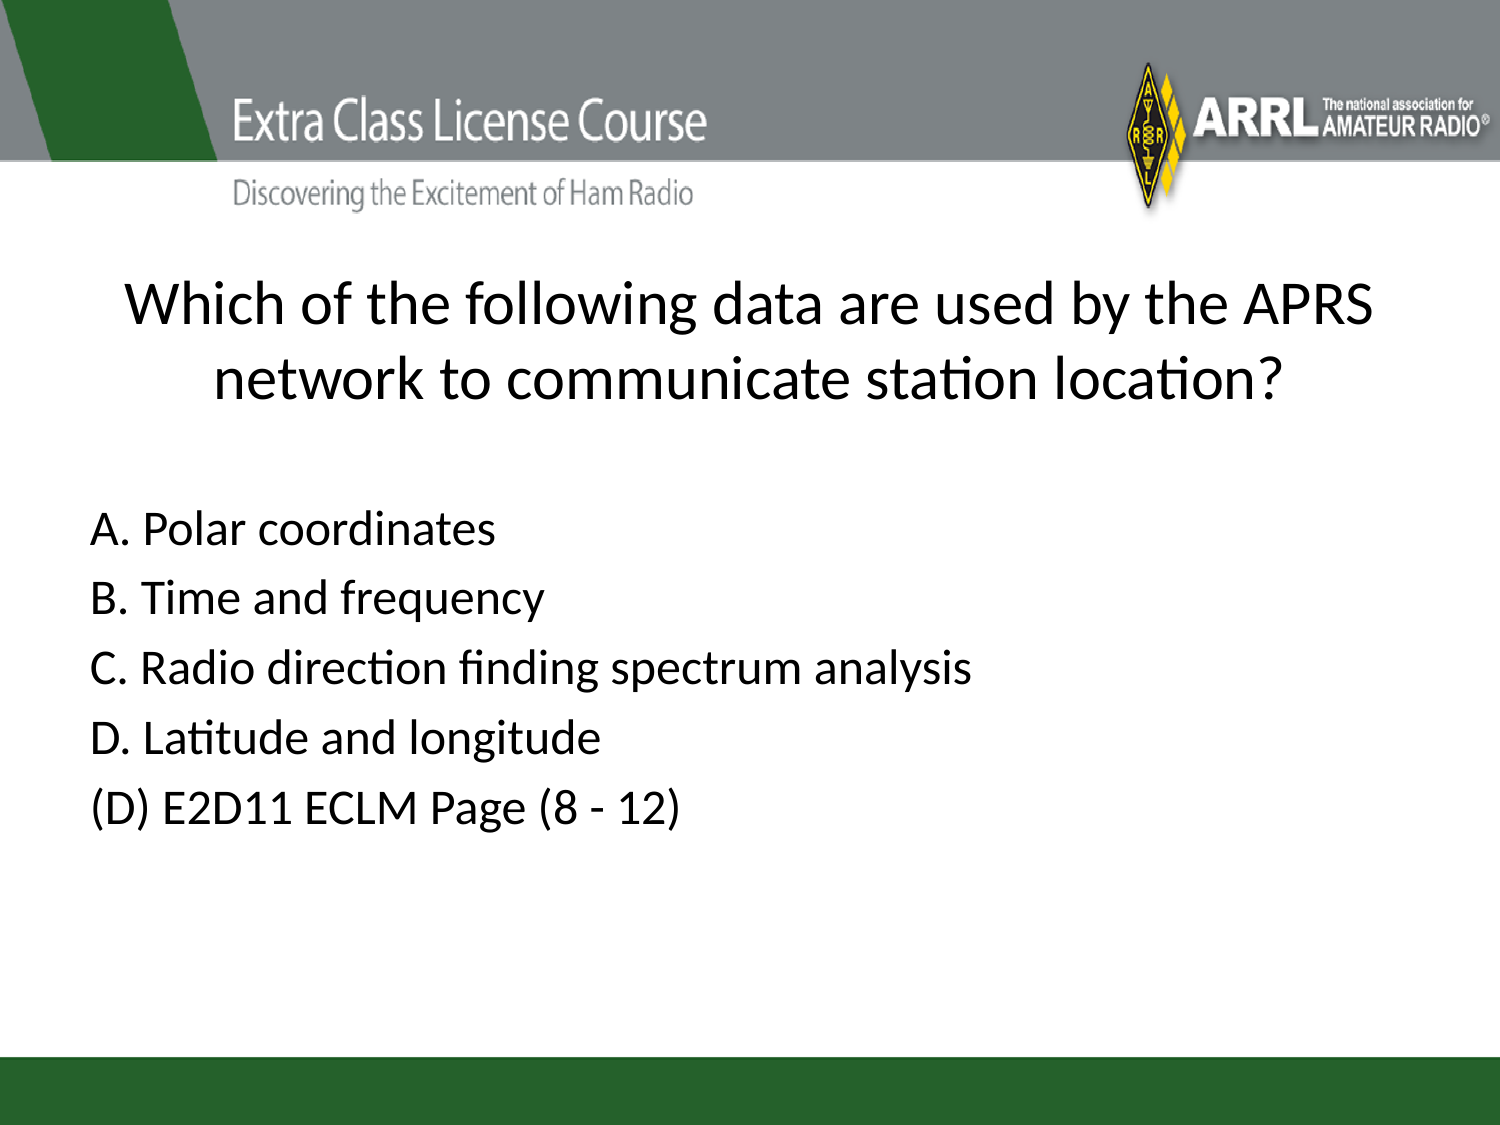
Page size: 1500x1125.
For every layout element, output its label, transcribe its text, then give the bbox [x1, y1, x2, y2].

title Which of the following data are used by the APRS network to communicate station location? [75, 254, 1425, 435]
picture [0, 0, 1500, 1125]
list A. Polar coordinates B. Time and frequency C. Radio direction finding spectrum analysis D. Latitude and longitude (D) E2D11 ECLM Page (8 - 12) [75, 487, 1425, 1005]
